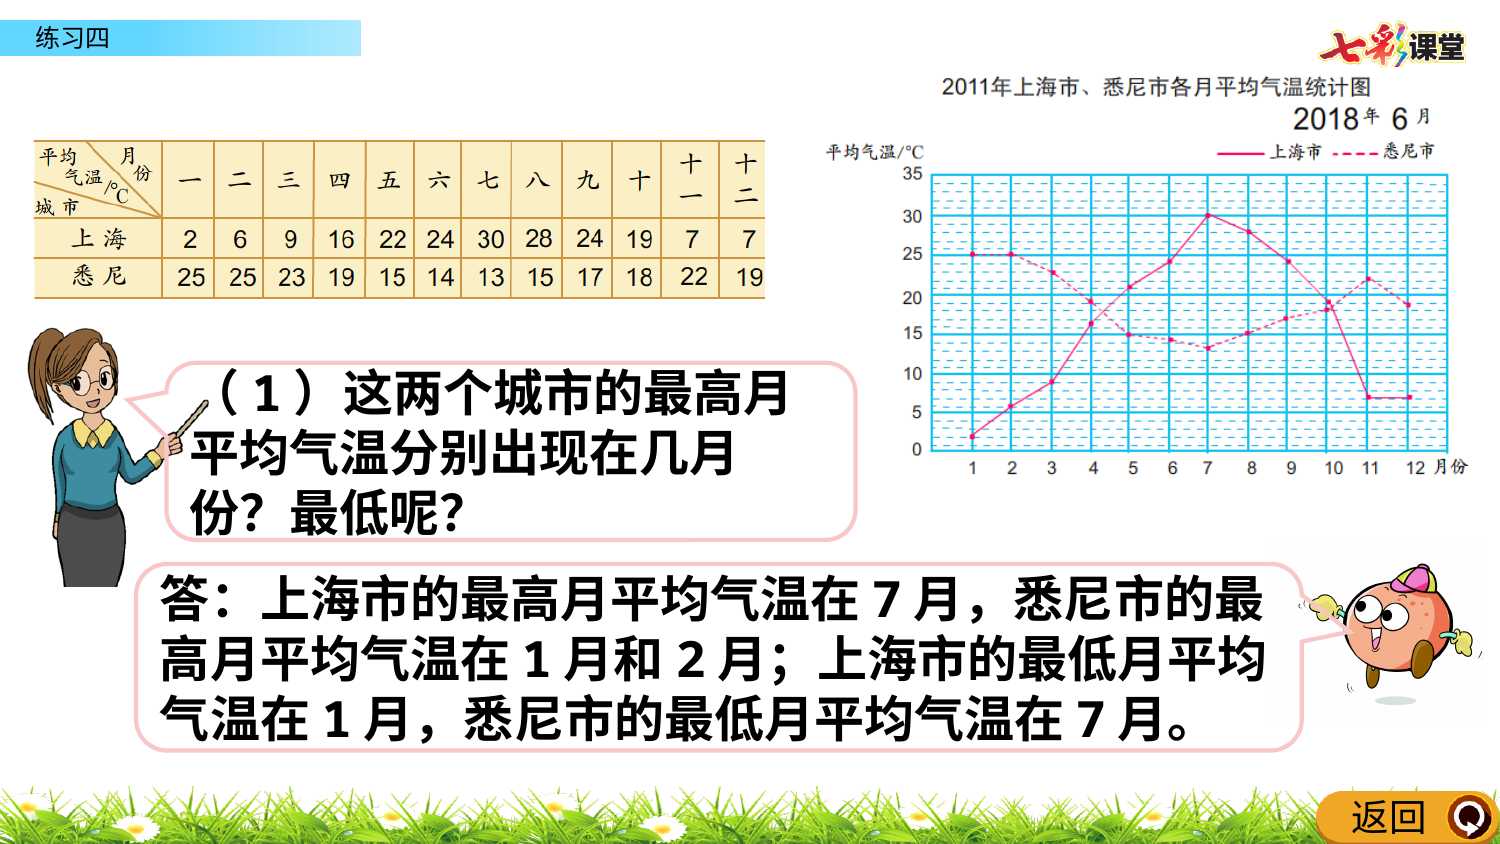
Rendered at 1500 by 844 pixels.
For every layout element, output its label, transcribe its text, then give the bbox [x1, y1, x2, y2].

text_box （1）这两个城市的最高月平均气温分别出现在几月份？最低呢？ [213, 362, 856, 540]
picture [0, 786, 1500, 844]
picture [27, 327, 209, 587]
picture [1266, 536, 1483, 727]
picture [31, 20, 1495, 480]
text_box 答：上海市的最高月平均气温在7月，悉尼市的最高月平均气温在1月和2月；上海市的最低月平均气温在1月，悉尼市的最低月平均气温在7月。 [136, 563, 1298, 751]
